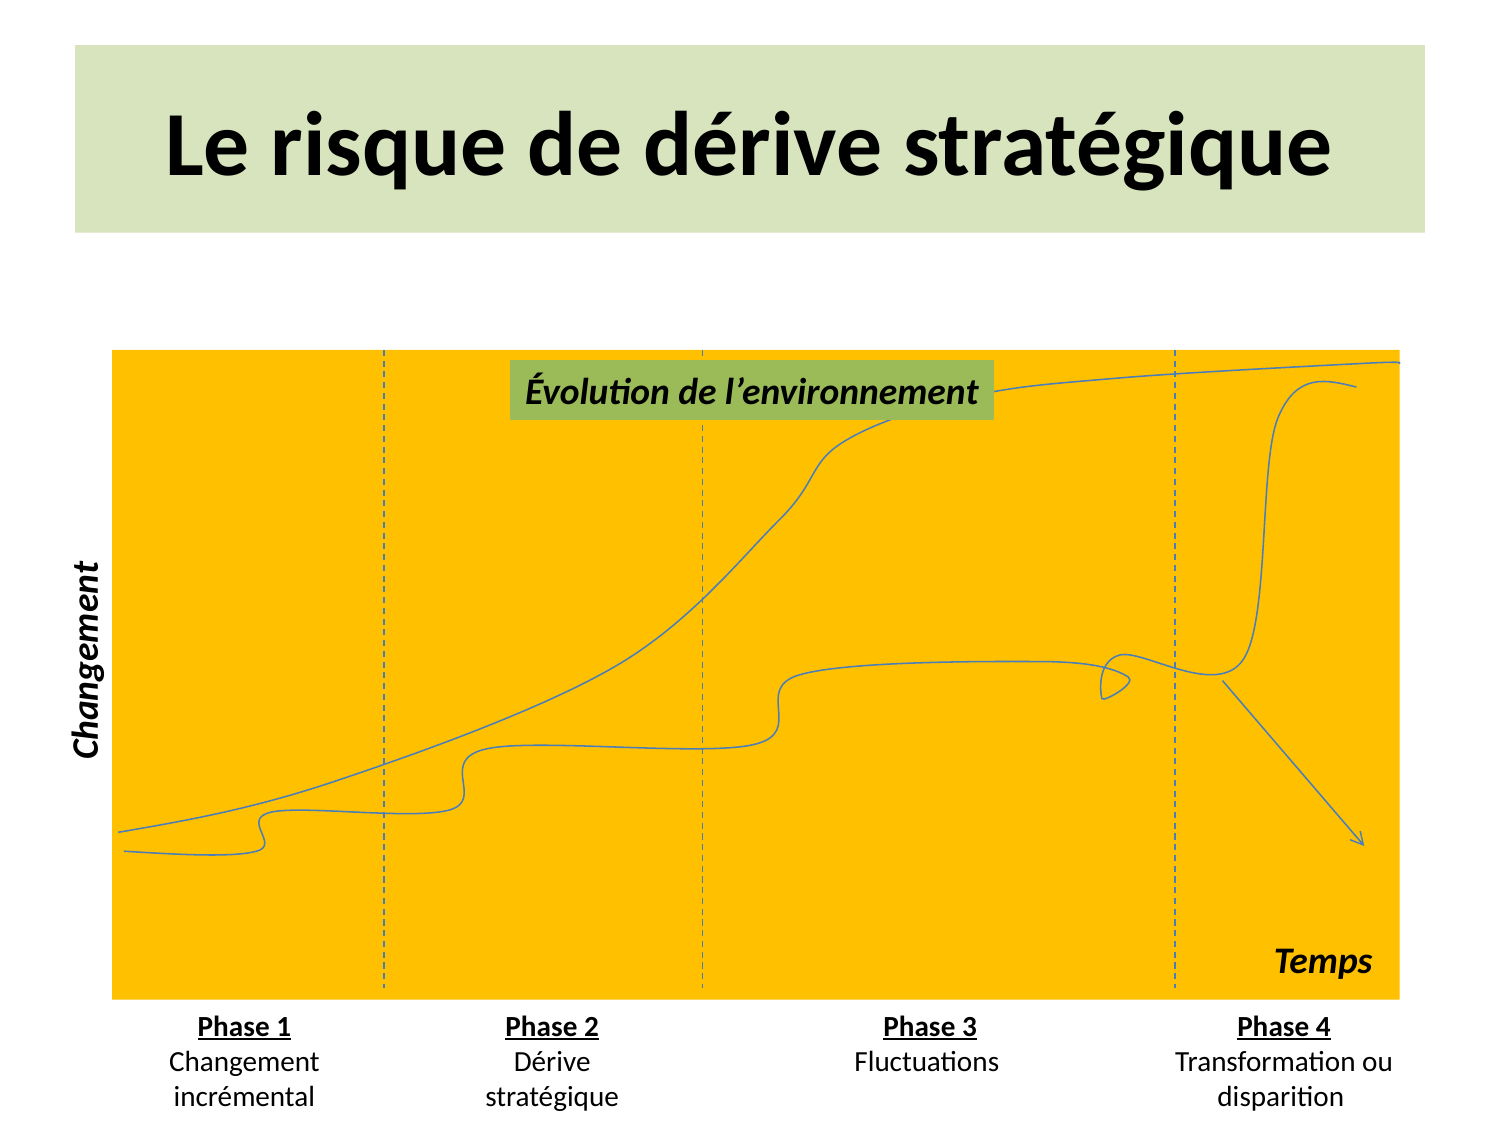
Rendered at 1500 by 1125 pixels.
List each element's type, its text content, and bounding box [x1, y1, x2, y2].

text_box [620, 383, 1357, 668]
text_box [1210, 692, 1377, 835]
title Le risque de dérive stratégique [75, 45, 1425, 233]
text_box [1099, 678, 1131, 700]
text_box Phase 1 Changement incrémental [154, 999, 335, 1120]
text_box Phase 2 Dérive stratégique [470, 999, 634, 1120]
text_box Temps [1258, 928, 1396, 989]
text_box [118, 679, 594, 834]
text_box [110, 348, 1402, 668]
text_box Phase 4 Transformation ou disparition [1160, 999, 1408, 1120]
text_box [110, 678, 1402, 1002]
text_box Évolution de l’environnement [510, 360, 994, 420]
text_box Phase 3 Fluctuations [839, 999, 1021, 1085]
text_box [123, 678, 794, 856]
text_box [572, 361, 1401, 666]
text_box Changement [53, 538, 113, 775]
